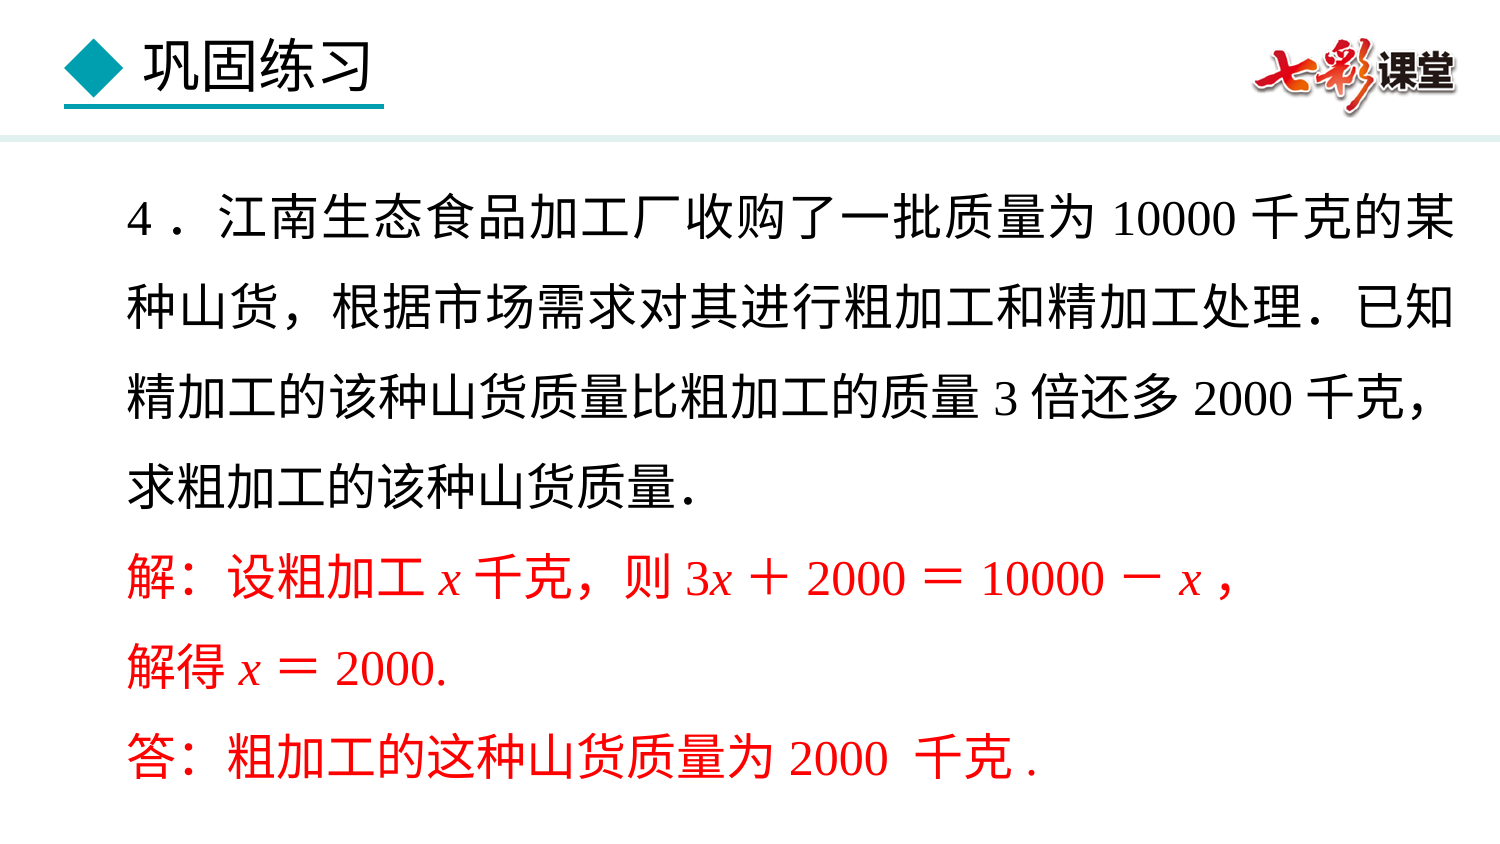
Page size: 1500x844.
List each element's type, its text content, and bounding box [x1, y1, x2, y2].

picture [1249, 32, 1461, 118]
text_box 4．江南生态食品加工厂收购了一批质量为10000千克的某种山货，根据市场需求对其进行粗加工和精加工处理．已知精加工的该种山货质量比粗加工的质量3倍还多2000千克，求粗加工的该种山货质量． 解：设粗加工x千克，则3x＋2000＝10000－x， 解得x＝2000. 答：粗加工的这种山货质量为2000 千克. [112, 147, 1471, 793]
